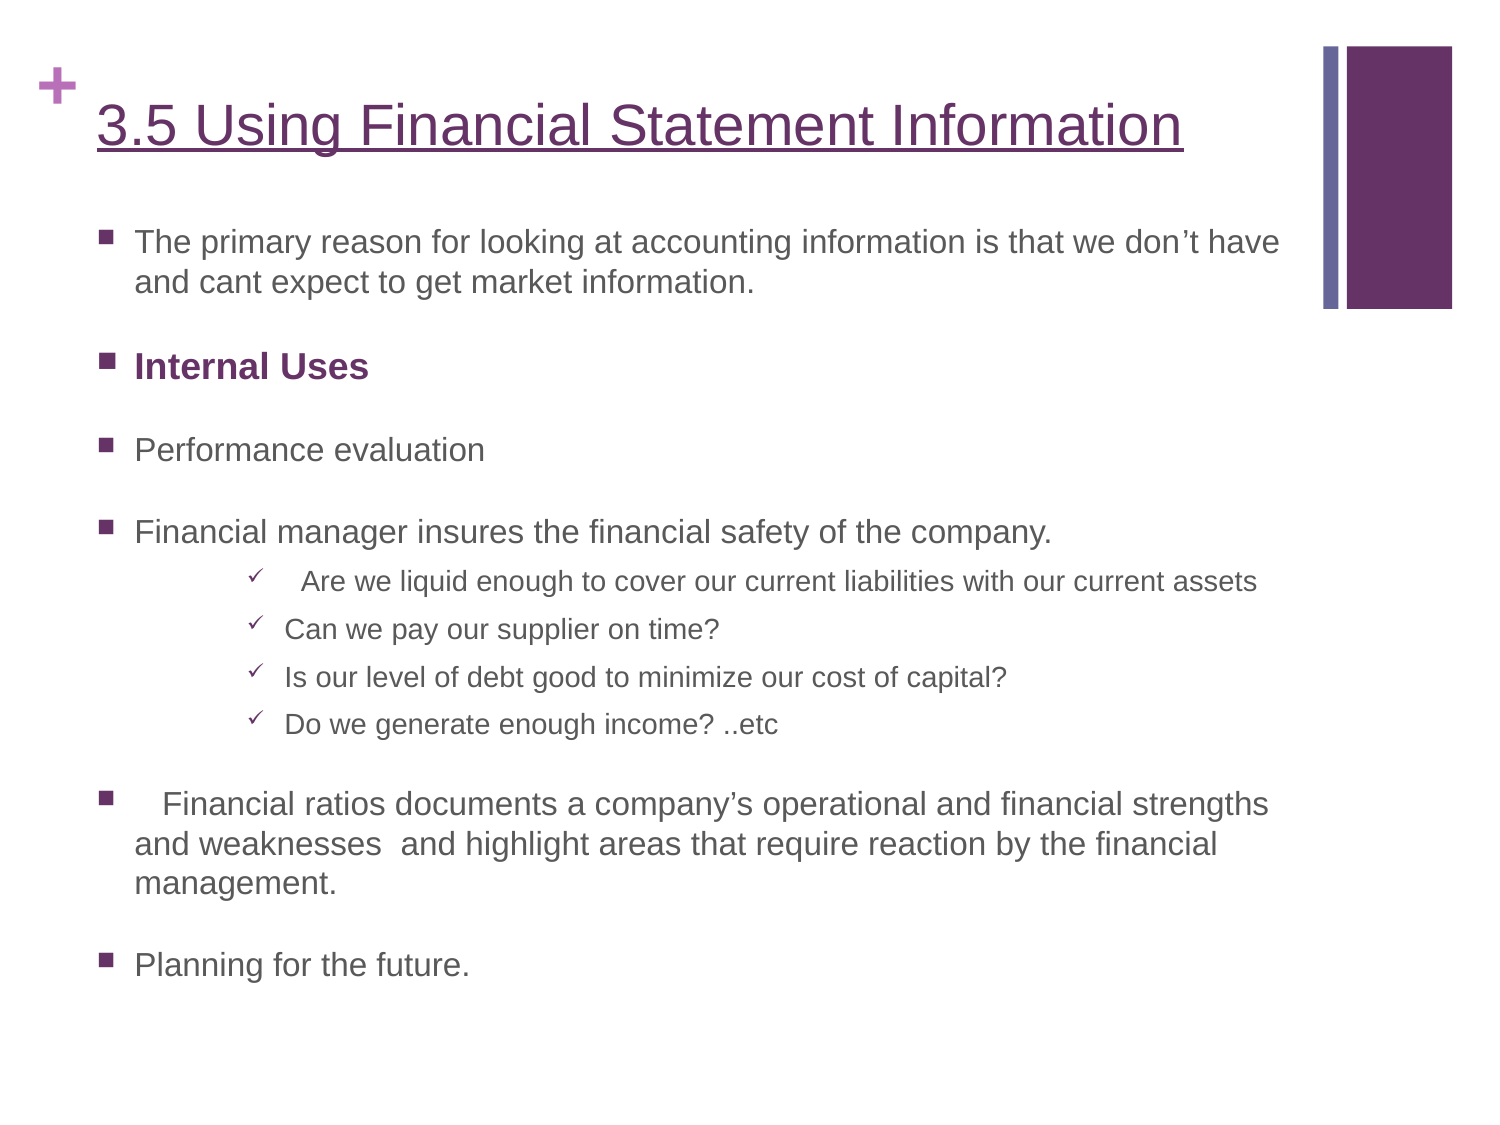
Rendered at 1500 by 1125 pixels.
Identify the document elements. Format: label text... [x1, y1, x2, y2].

list The primary reason for looking at accounting information is that we don’t have and cant expect to get market information. Internal Uses Performance evaluation Financial manager insures the financial safety of the company. Are we liquid enough to cover our current liabilities with our current assets Can we pay our supplier on time? Is our level of debt good to minimize our cost of capital? Do we generate enough income? ..etc Financial ratios documents a company’s operational and financial strengths and weaknesses and highlight areas that require reaction by the financial management. Planning for the future. [81, 213, 1322, 1005]
title 3.5 Using Financial Statement Information [81, 79, 1322, 213]
